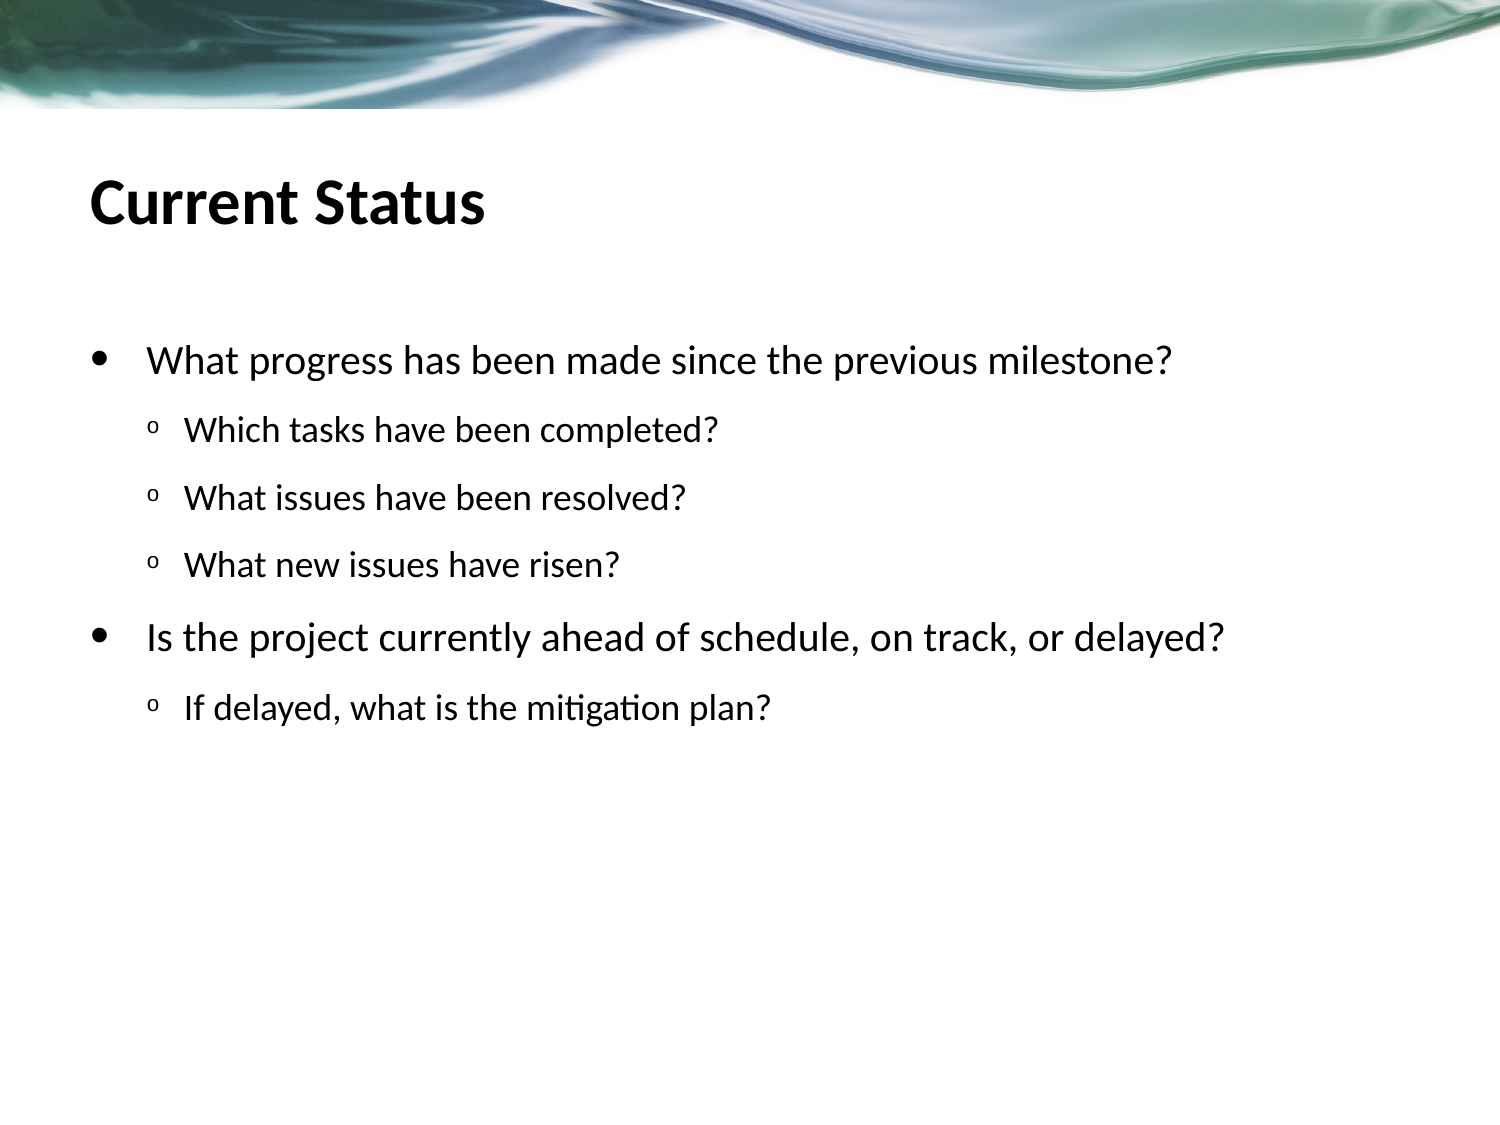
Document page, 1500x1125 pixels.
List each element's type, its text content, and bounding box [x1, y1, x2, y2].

list What progress has been made since the previous milestone? Which tasks have been completed? What issues have been resolved? What new issues have risen? Is the project currently ahead of schedule, on track, or delayed? If delayed, what is the mitigation plan? [75, 299, 1425, 1005]
title Current Status [75, 149, 1425, 299]
picture [0, 0, 1500, 109]
